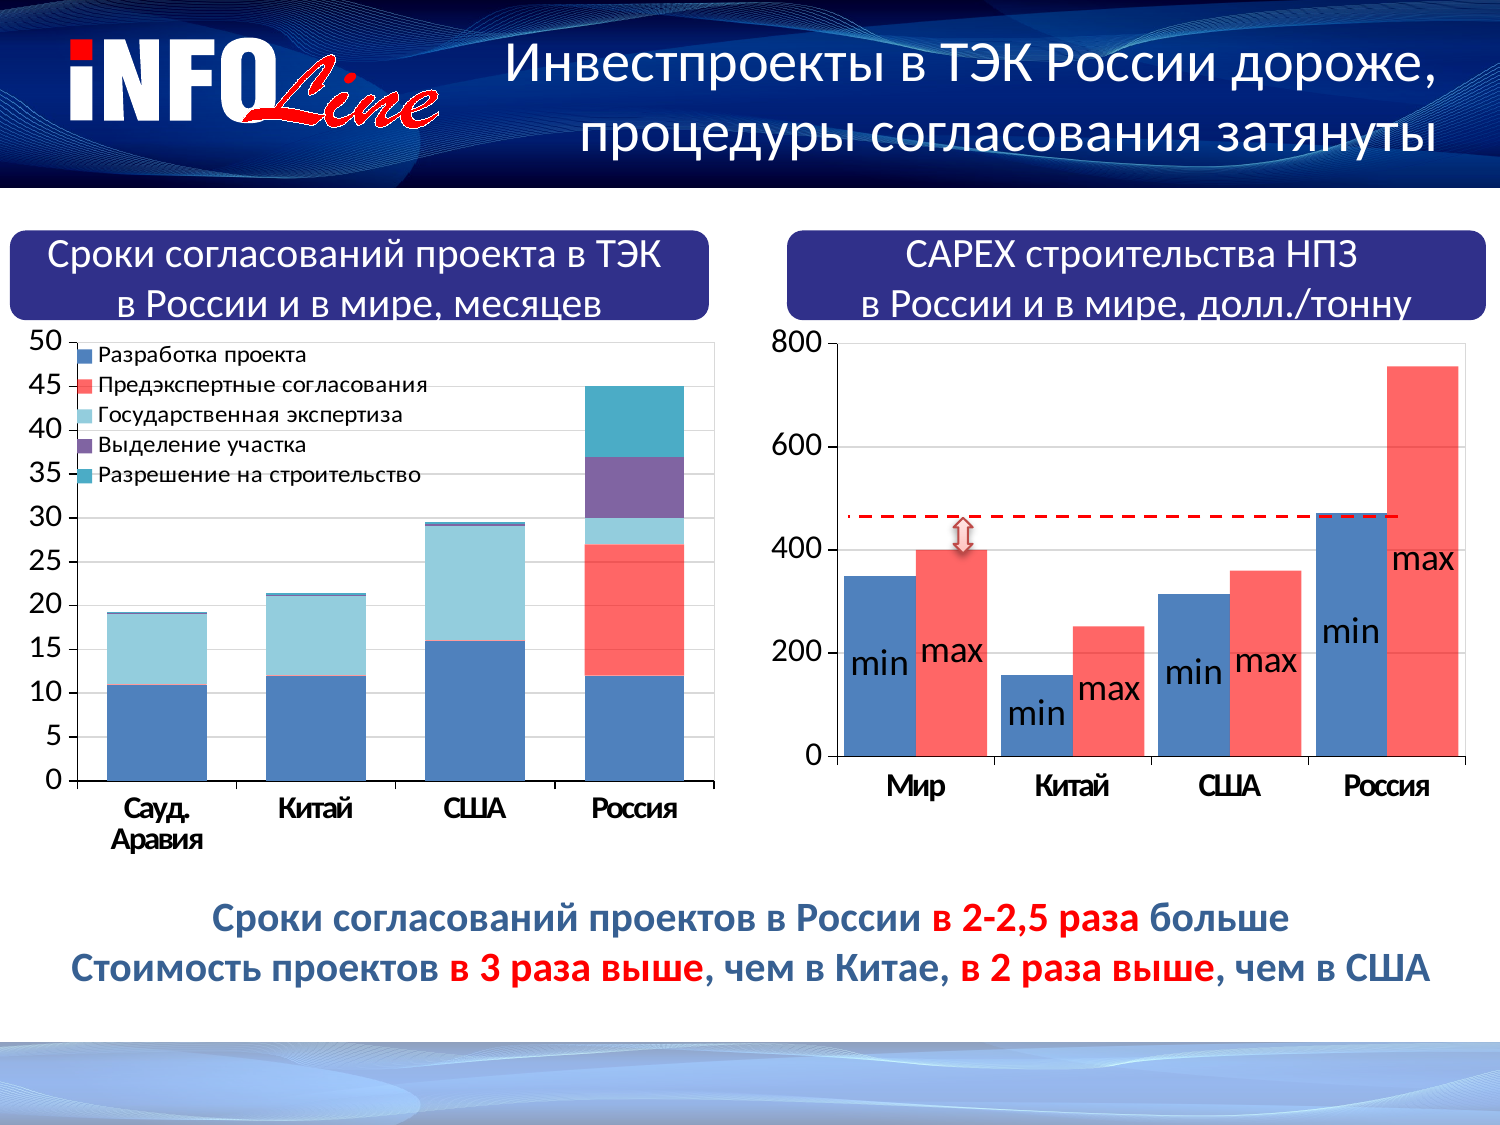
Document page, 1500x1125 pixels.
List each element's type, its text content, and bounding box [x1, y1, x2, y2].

text_box Сроки согласований проекта в ТЭК в России и в мире, месяцев [8, 229, 710, 322]
text_box Сроки согласований проектов в России в 2-2,5 раза больше Стоимость проектов в 3 раза выше, чем в Китае, в 2 раза выше, чем в США [15, 882, 1487, 998]
chart [763, 325, 1500, 858]
chart [4, 325, 747, 858]
picture [0, 0, 1500, 188]
text_box CAPEX строительства НПЗ в России и в мире, долл./тонну [785, 229, 1488, 322]
text_box Инвестпроекты в ТЭК России дороже, процедуры согласования затянуты [300, 17, 1439, 170]
